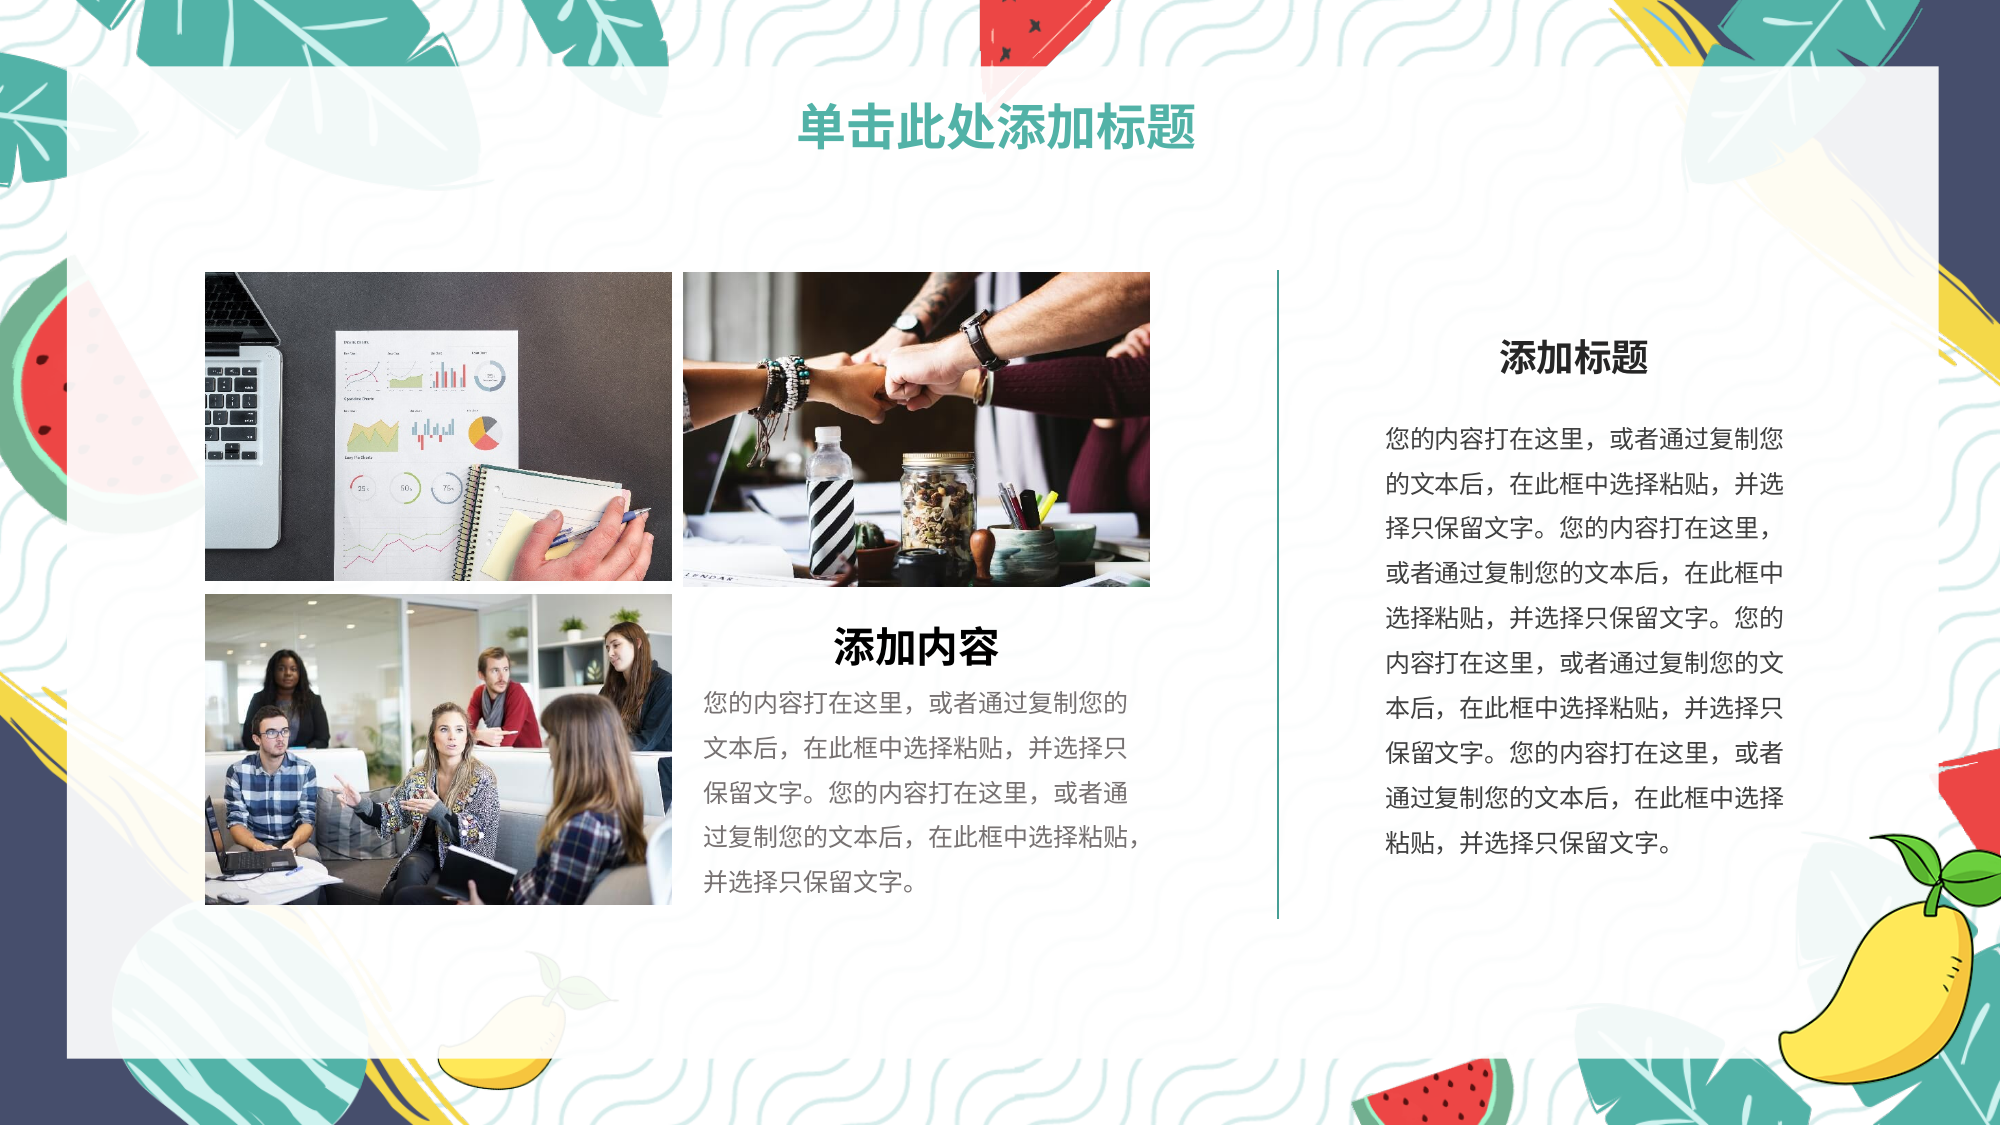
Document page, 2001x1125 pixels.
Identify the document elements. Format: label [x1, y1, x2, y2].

picture [0, 0, 2001, 1125]
text_box [1358, 328, 1834, 963]
